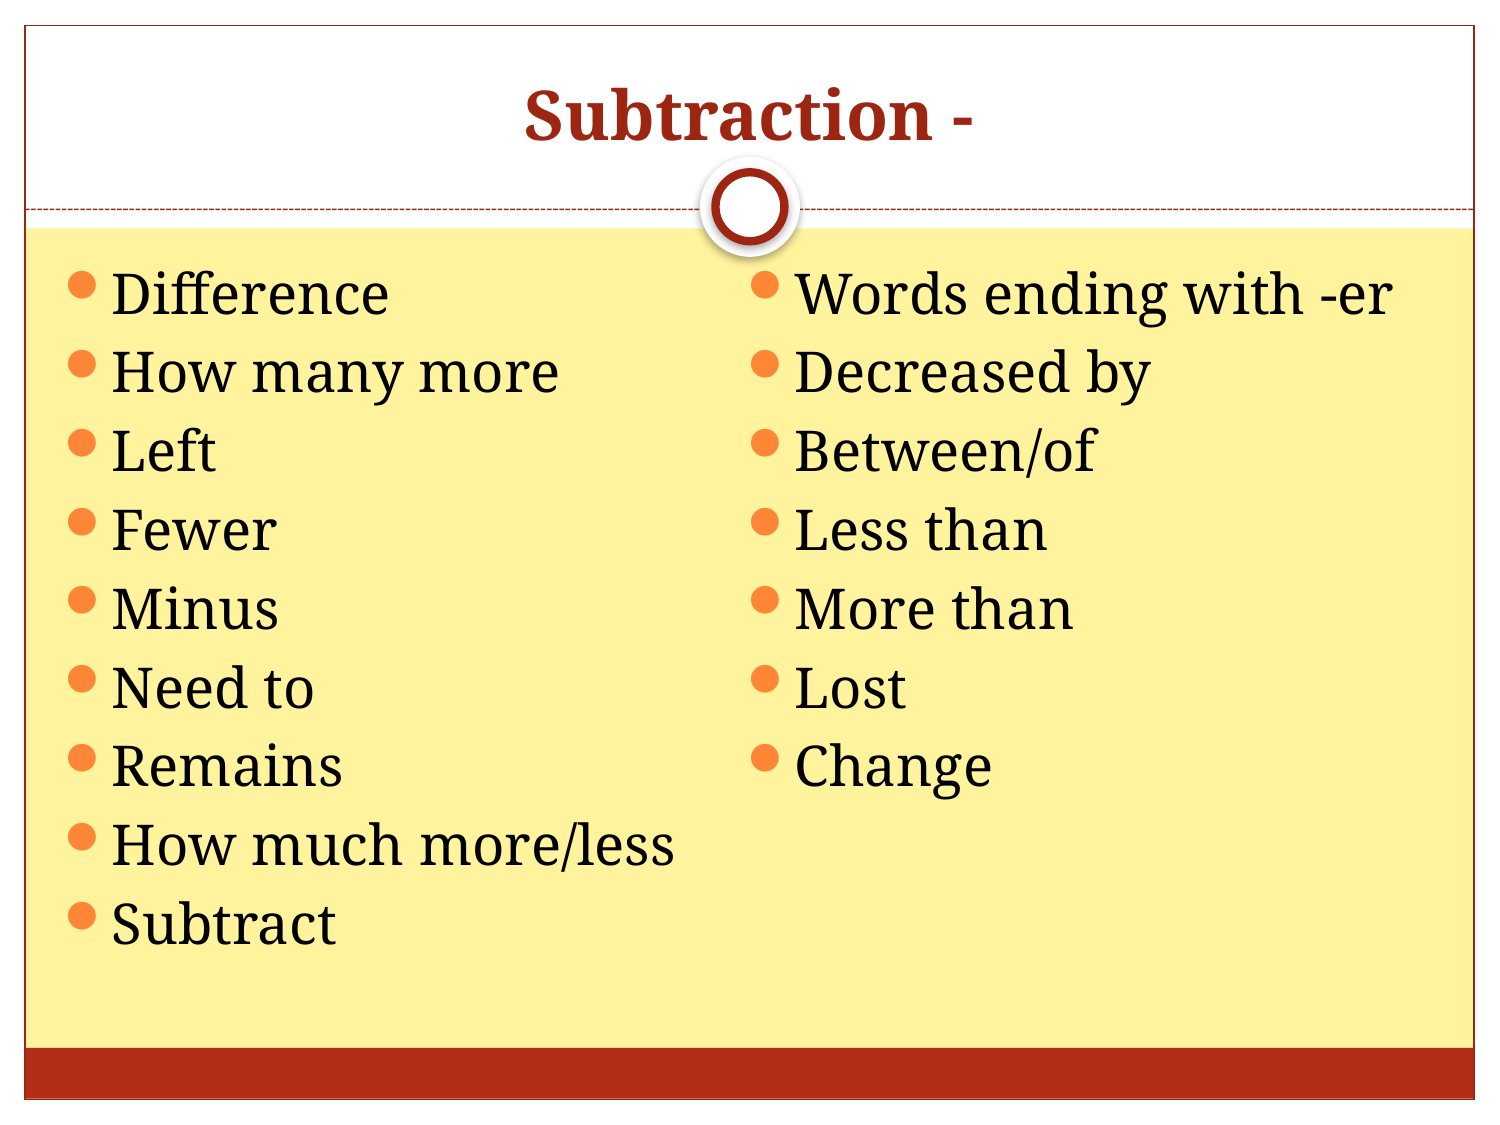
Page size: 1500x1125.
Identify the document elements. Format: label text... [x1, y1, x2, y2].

list Difference How many more Left Fewer Minus Need to Remains How much more/less Subtract Words ending with -er Decreased by Between/of Less than More than Lost Change [49, 250, 1445, 1001]
title Subtraction - [49, 37, 1450, 162]
